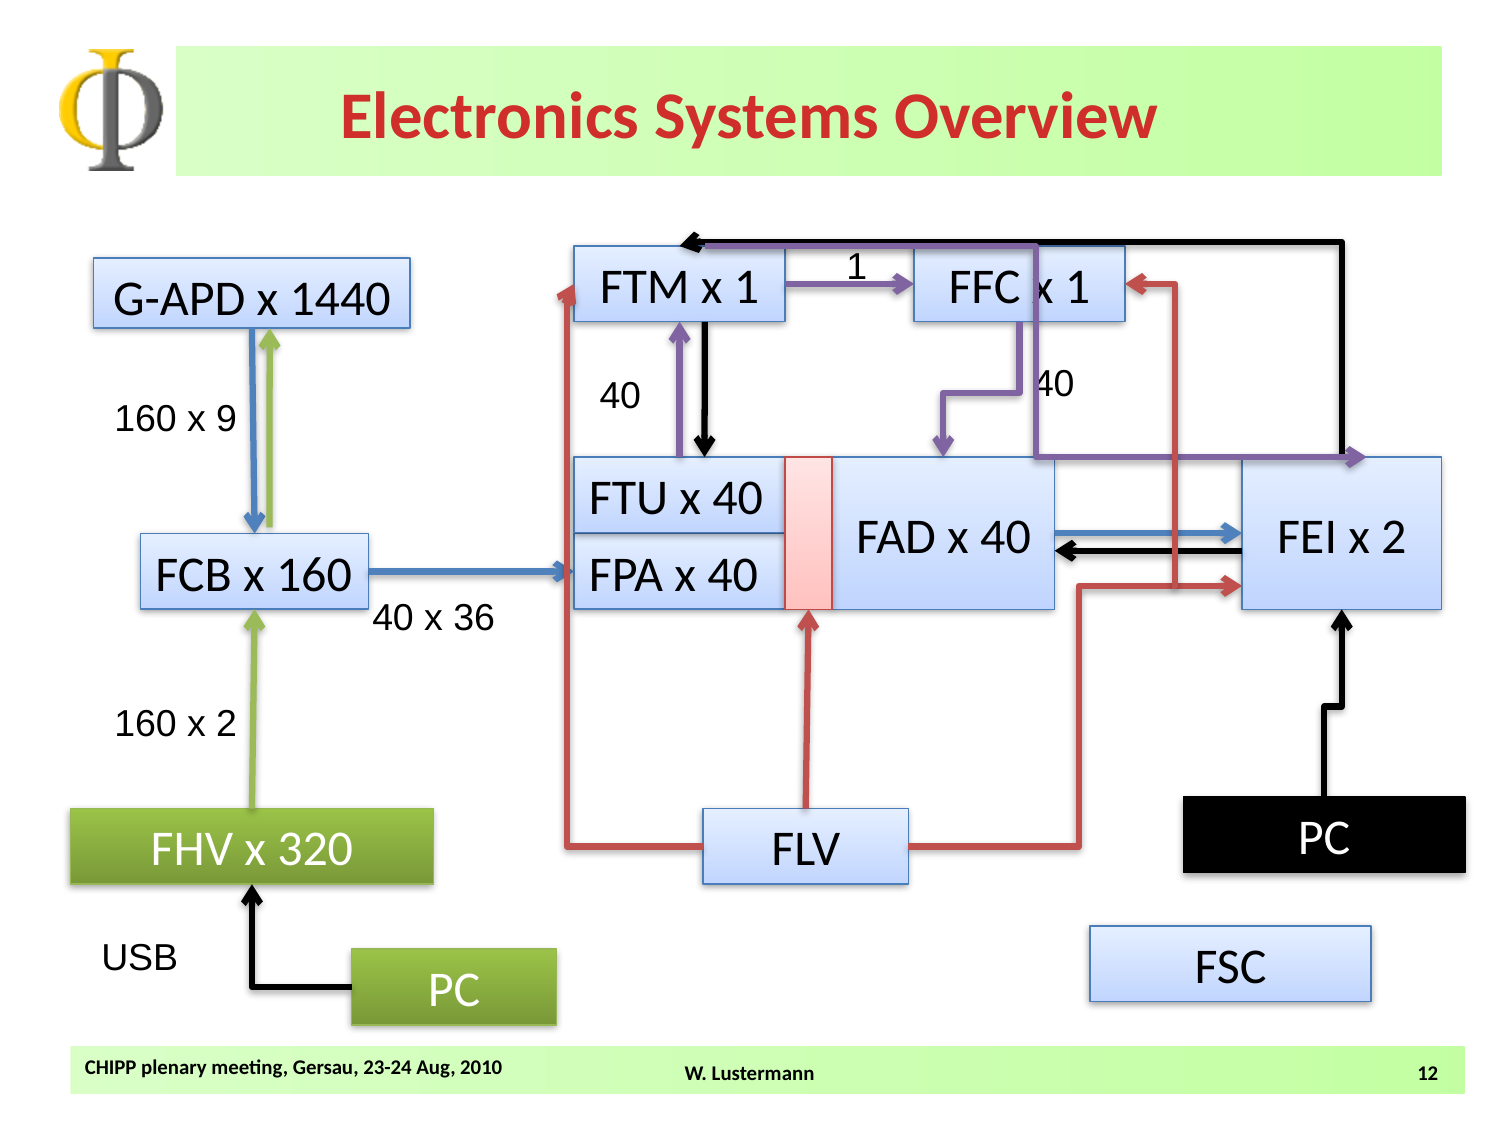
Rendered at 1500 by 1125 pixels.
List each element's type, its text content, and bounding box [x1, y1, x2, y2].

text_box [70, 234, 1466, 1026]
text_box Electronics Systems Overview [58, 46, 1442, 176]
